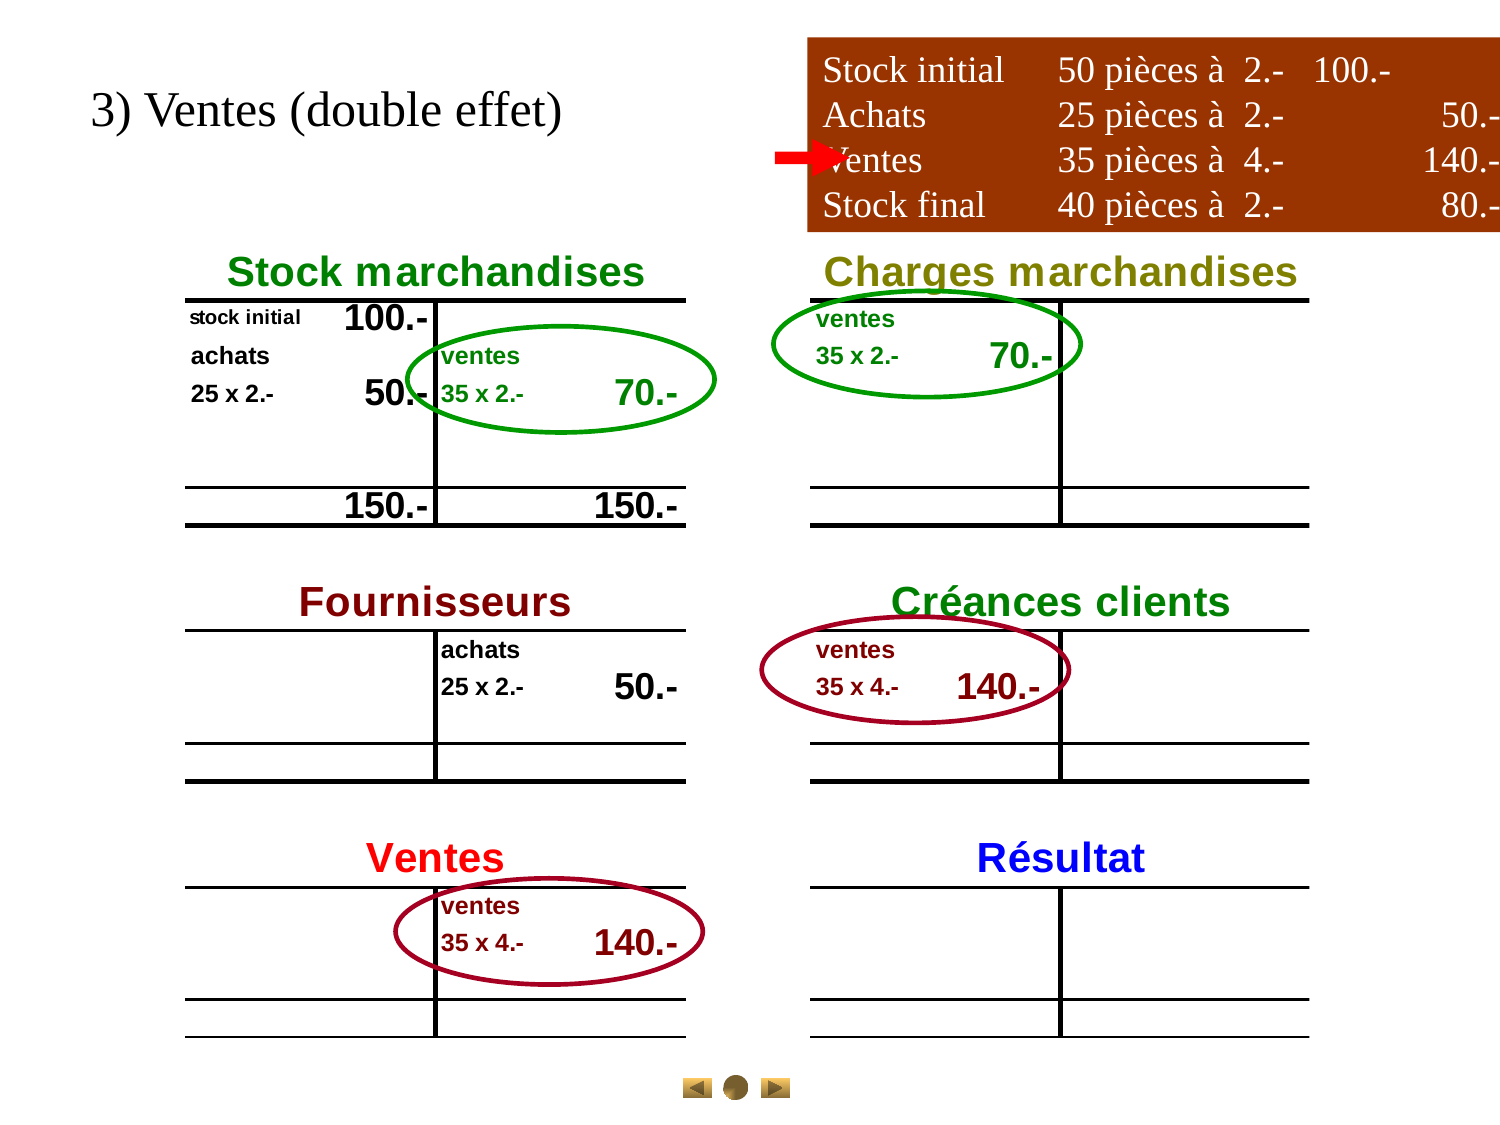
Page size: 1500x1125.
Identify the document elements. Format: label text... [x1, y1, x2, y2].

text_box Stock initial 50 pièces à 2.- 100.- Achats 25 pièces à 2.- 50.- Ventes 35 pièces à 4.- 140.- Stock final 40 pièces à 2.- 80.- [807, 37, 1500, 233]
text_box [184, 243, 1312, 1039]
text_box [395, 616, 1069, 985]
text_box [407, 290, 1081, 433]
text_box [774, 151, 850, 165]
text_box 3) Ventes (double effet) [75, 69, 578, 144]
